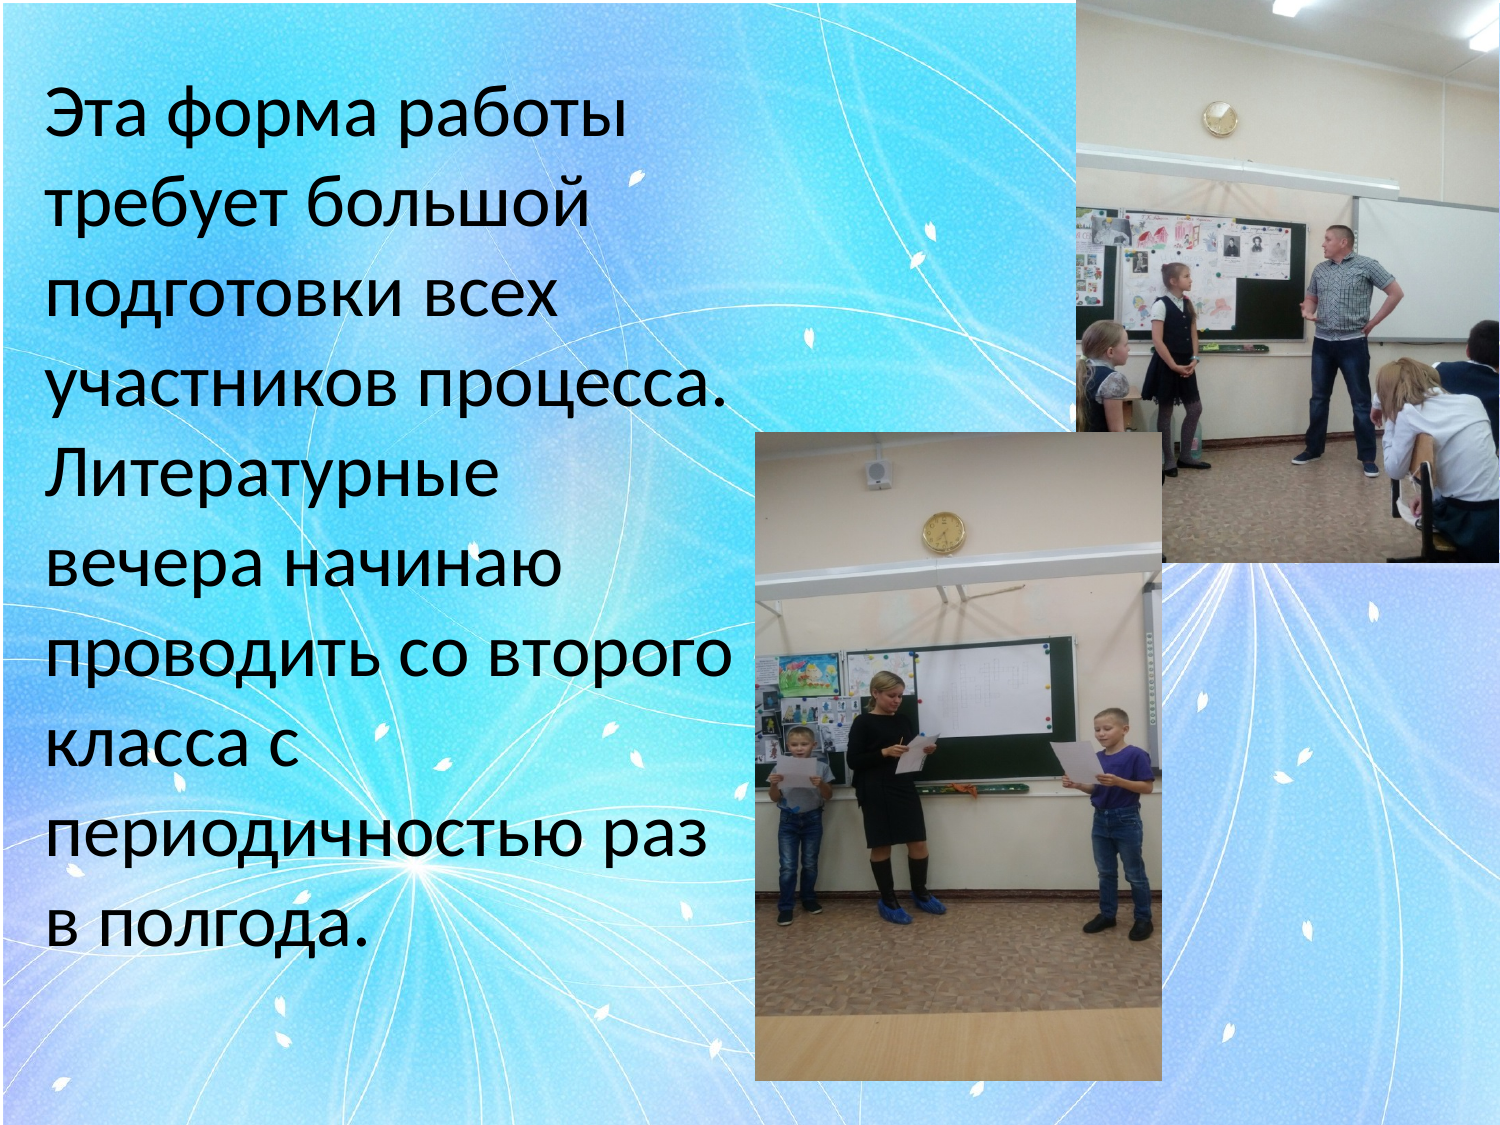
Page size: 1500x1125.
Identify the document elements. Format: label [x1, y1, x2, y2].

list [2, 3, 1500, 1125]
picture [755, 0, 1499, 1081]
